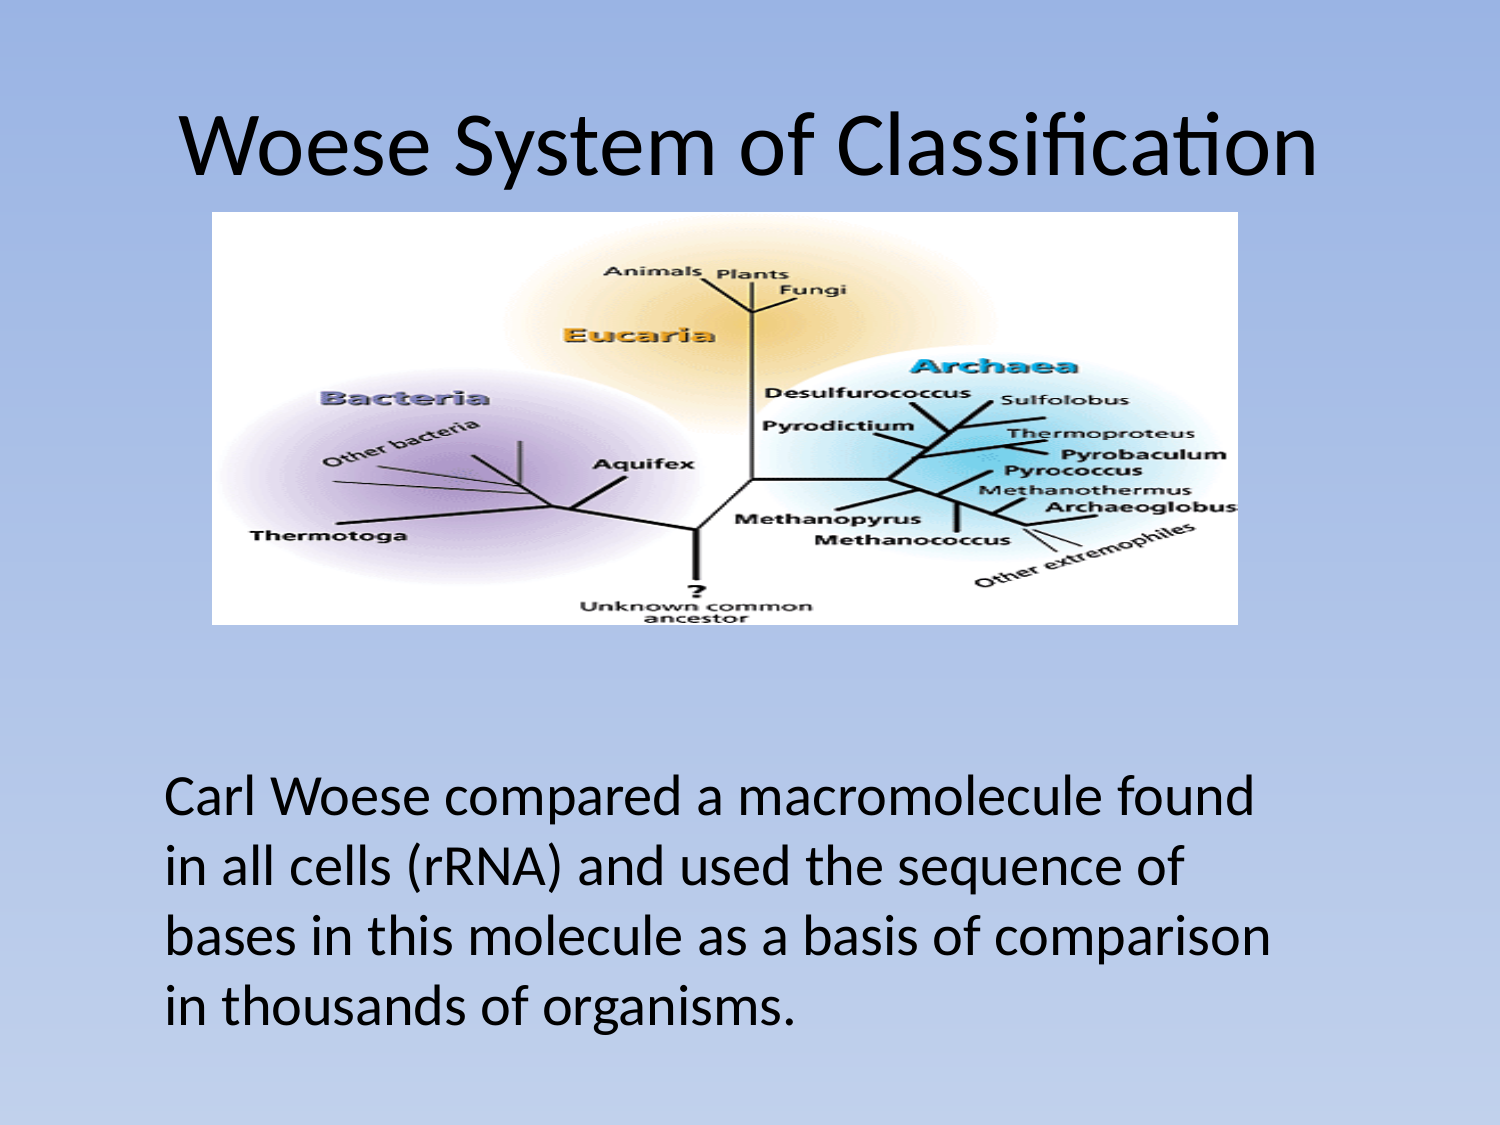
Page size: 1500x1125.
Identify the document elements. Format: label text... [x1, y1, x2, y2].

text_box Carl Woese compared a macromolecule found in all cells (rRNA) and used the sequence of bases in this molecule as a basis of comparison in thousands of organisms. [150, 749, 1300, 1045]
picture [212, 212, 1238, 626]
title Woese System of Classification [75, 45, 1425, 233]
